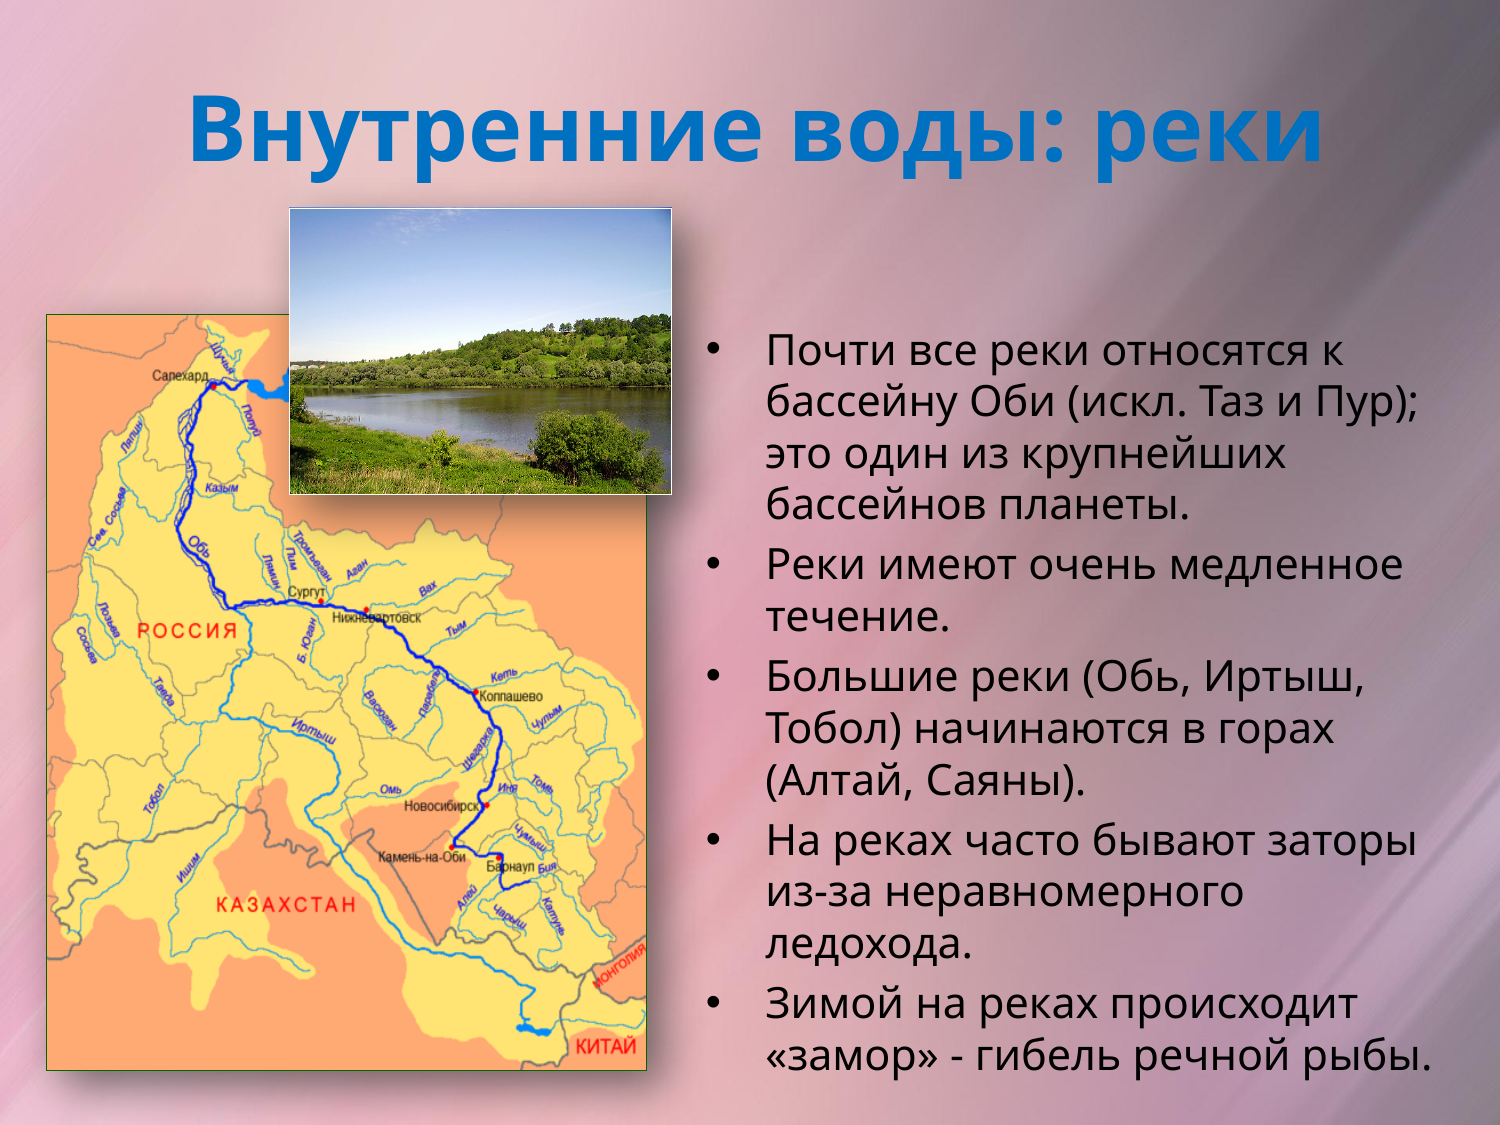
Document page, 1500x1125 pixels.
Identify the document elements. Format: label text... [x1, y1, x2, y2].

title Внутренние воды: реки [64, 31, 1449, 219]
picture [0, 0, 1500, 1125]
list Почти все реки относятся к бассейну Оби (искл. Таз и Пур); это один из крупнейших бассейнов планеты. Реки имеют очень медленное течение. Большие реки (Обь, Иртыш, Тобол) начинаются в горах (Алтай, Саяны). На реках часто бывают заторы из-за неравномерного ледохода. Зимой на реках происходит «замор» - гибель речной рыбы. [690, 314, 1471, 1094]
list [46, 314, 648, 1071]
